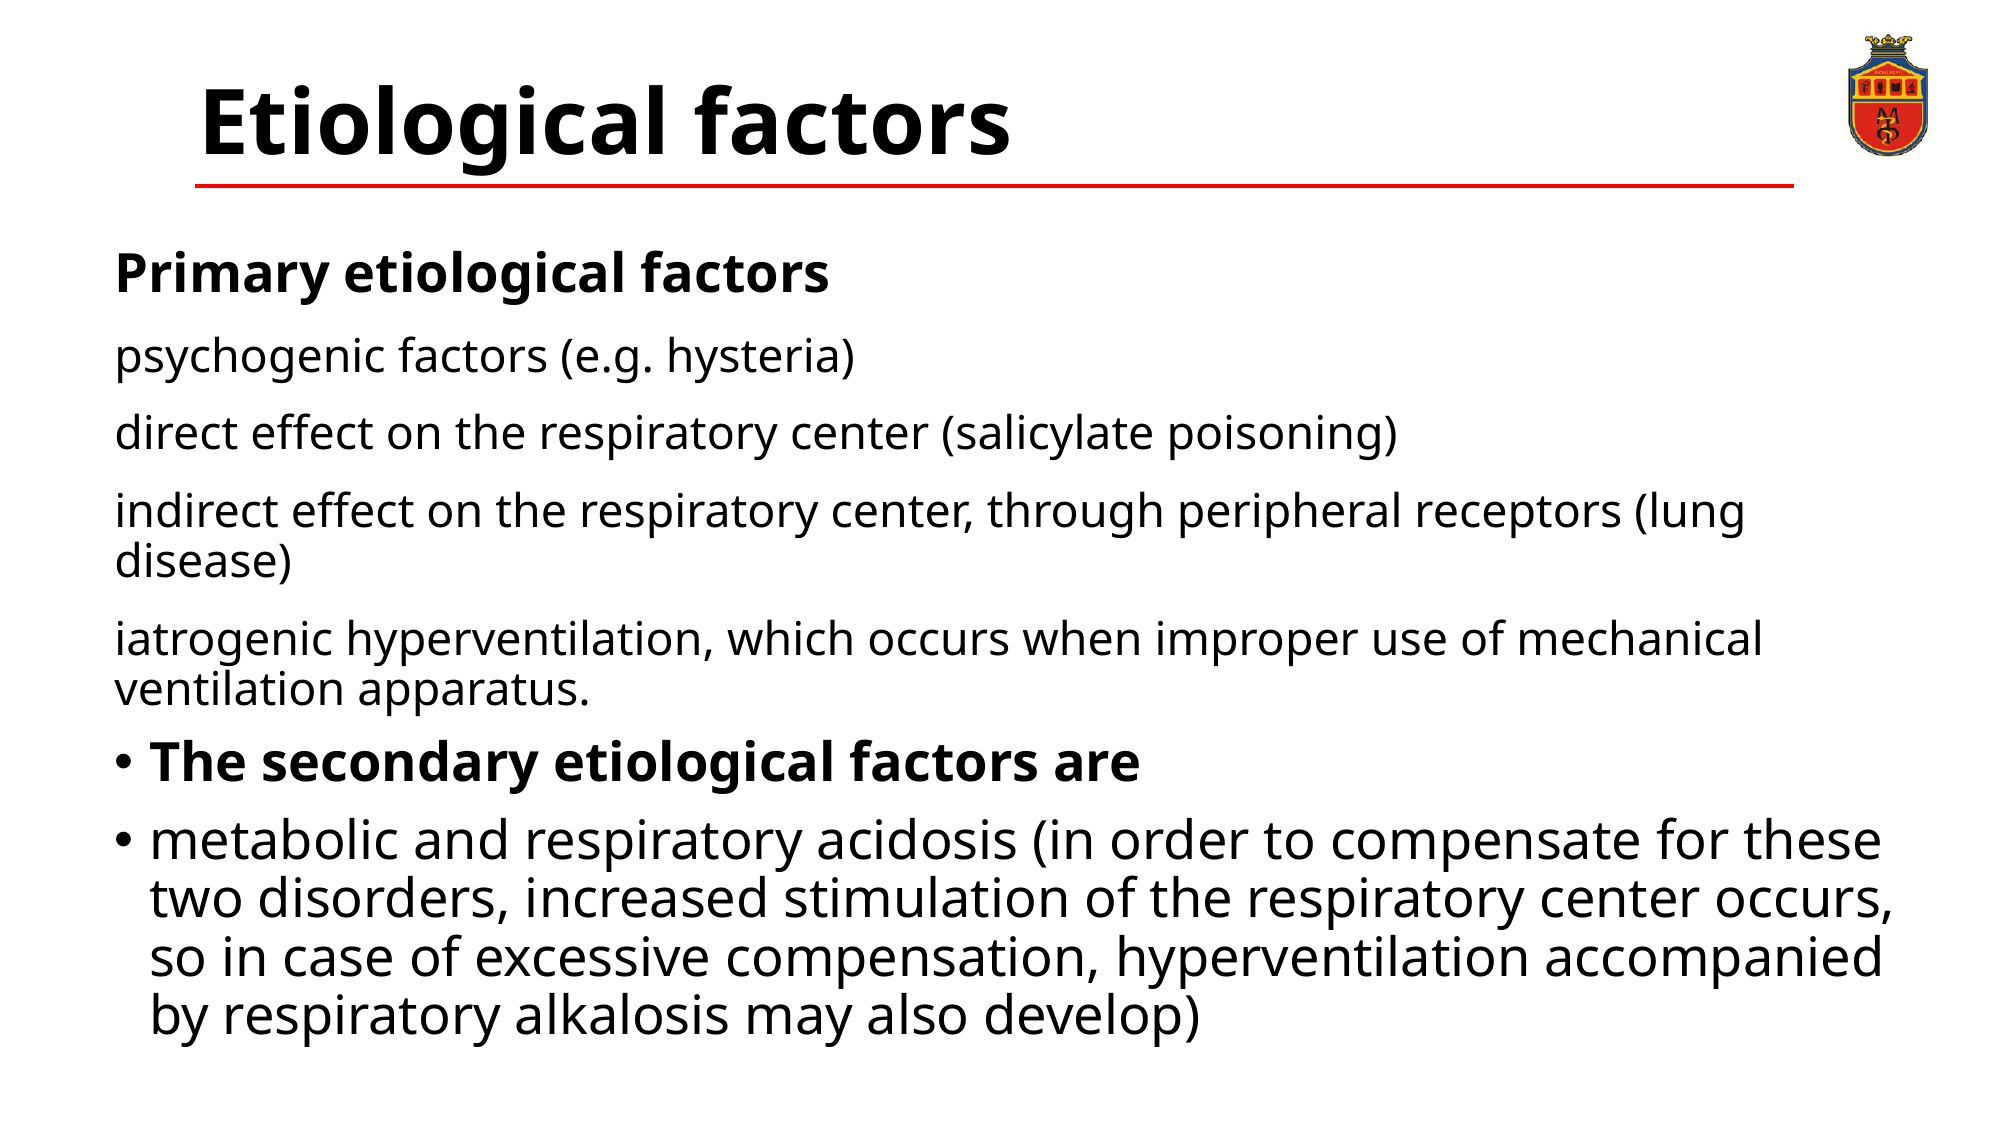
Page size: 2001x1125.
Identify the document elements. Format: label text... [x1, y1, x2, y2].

picture [1794, 16, 1969, 189]
list Primary etiological factors psychogenic factors (e.g. hysteria) direct effect on the respiratory center (salicylate poisoning) indirect effect on the respiratory center, through peripheral receptors (lung disease) iatrogenic hyperventilation, which occurs when improper use of mechanical ventilation apparatus. The secondary etiological factors are metabolic and respiratory acidosis (in order to compensate for these two disorders, increased stimulation of the respiratory center occurs, so in case of excessive compensation, hyperventilation accompanied by respiratory alkalosis may also develop) [99, 238, 1916, 1070]
title Etiological factors [183, 56, 1794, 182]
